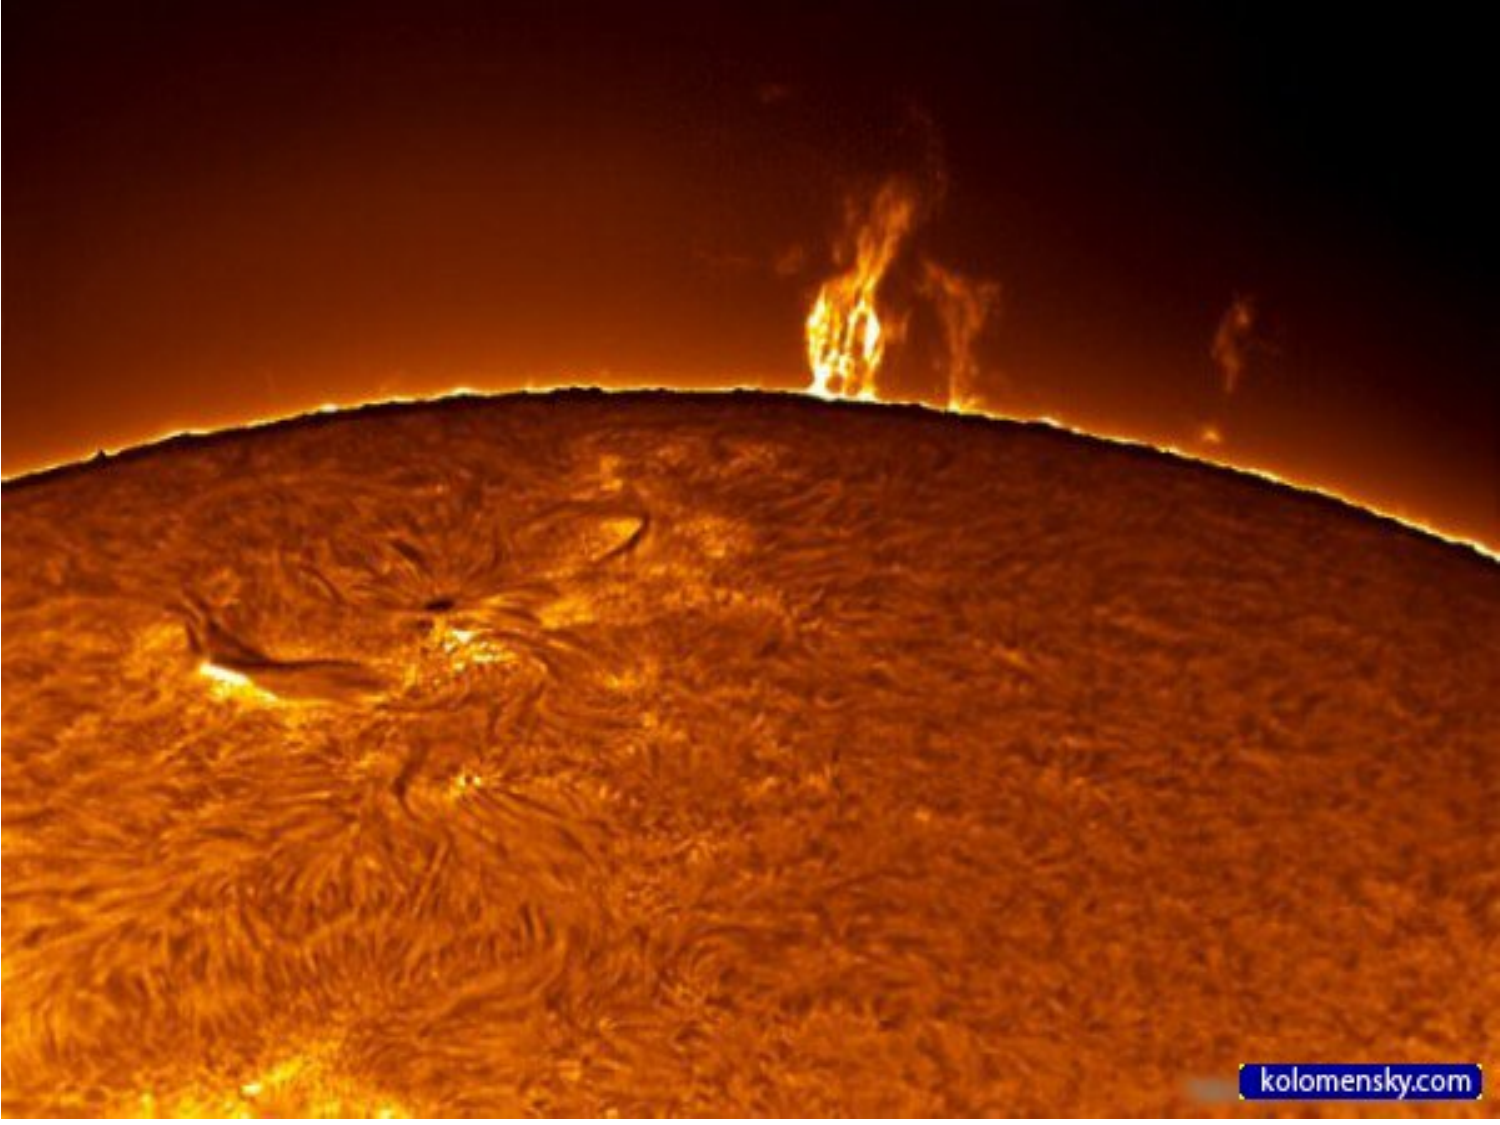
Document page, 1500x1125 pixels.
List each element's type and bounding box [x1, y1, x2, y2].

list [1, 0, 1500, 1120]
